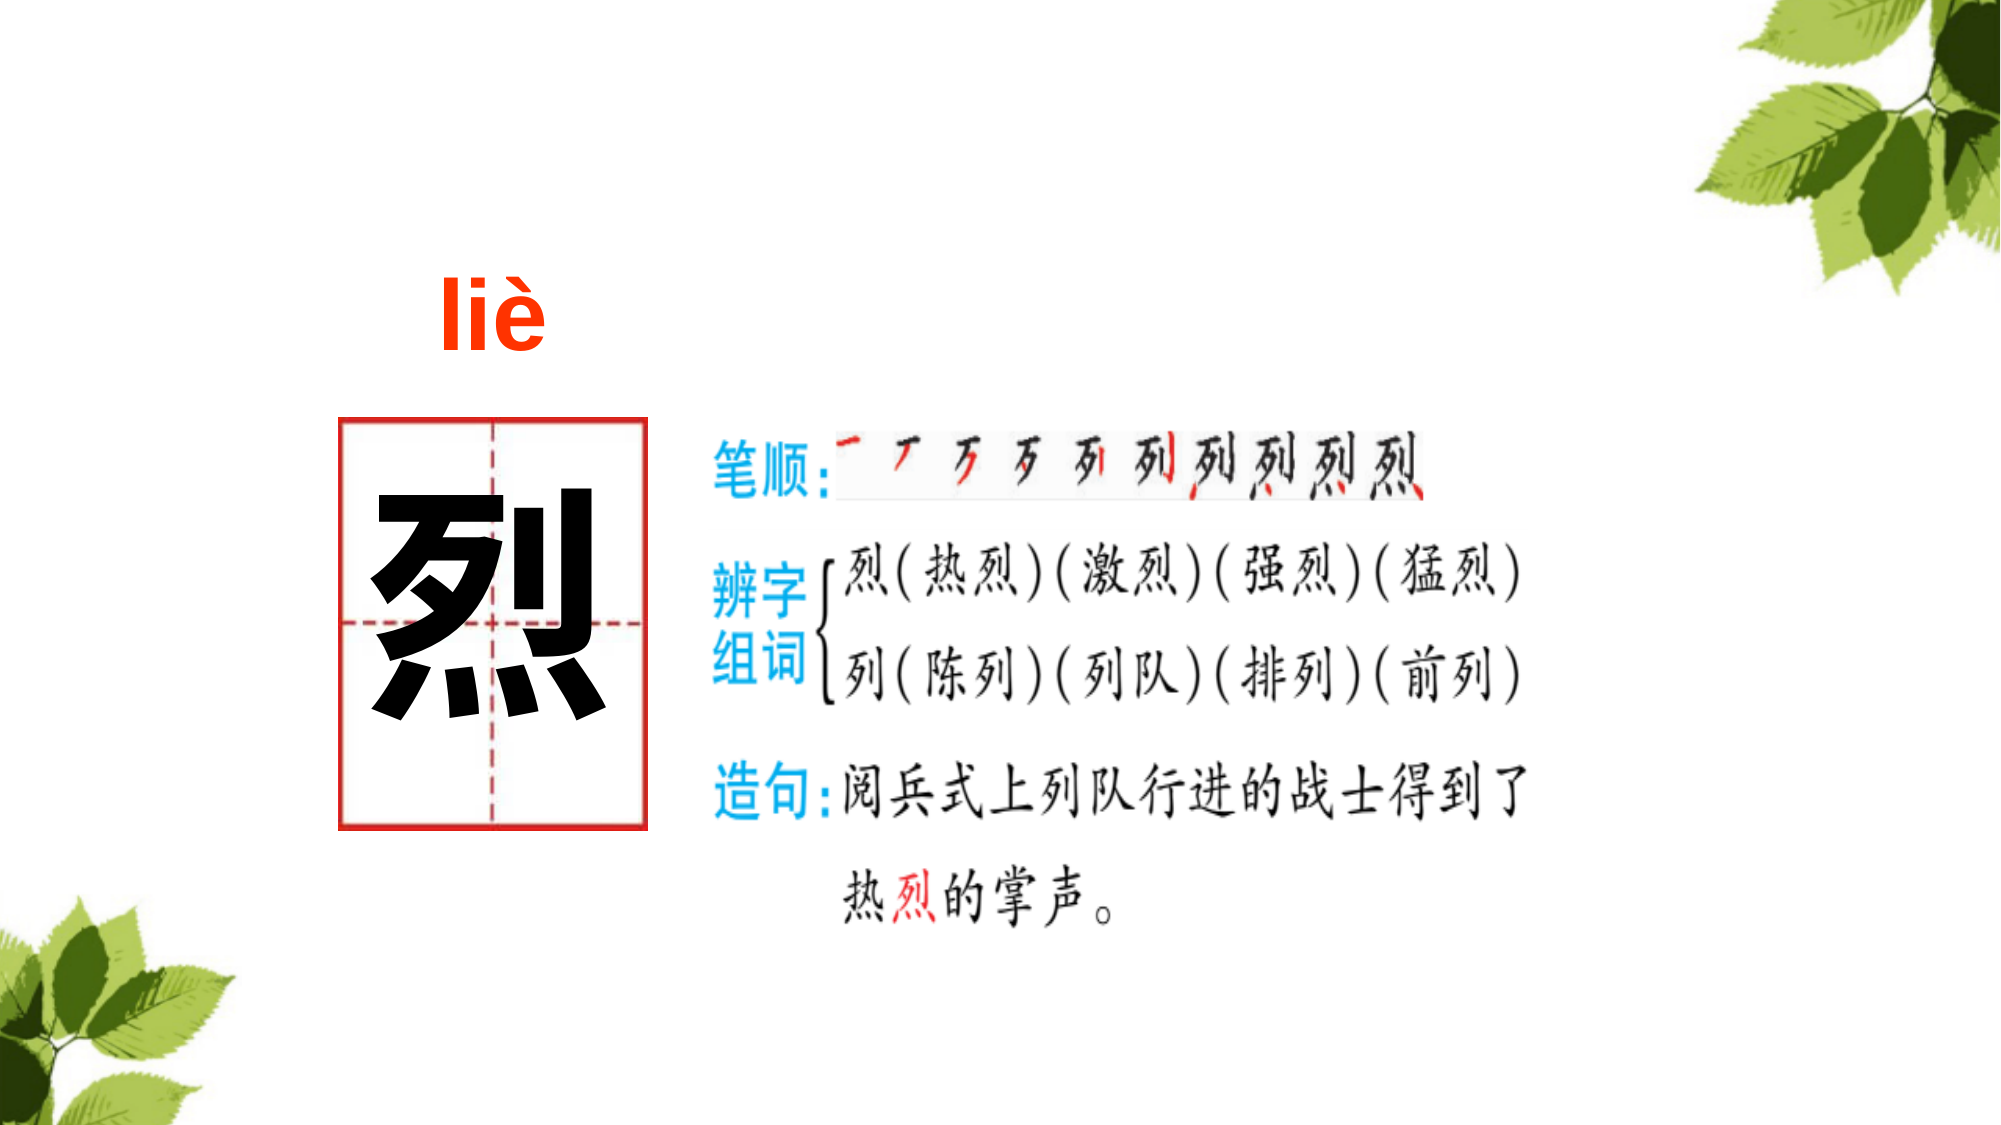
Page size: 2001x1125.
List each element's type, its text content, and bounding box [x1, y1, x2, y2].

picture [0, 890, 242, 1125]
picture [708, 528, 1528, 720]
picture [1687, 0, 2001, 303]
picture [839, 848, 1123, 939]
picture [708, 742, 1529, 831]
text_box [328, 417, 648, 831]
text_box liè [422, 243, 563, 378]
picture [708, 417, 1450, 522]
